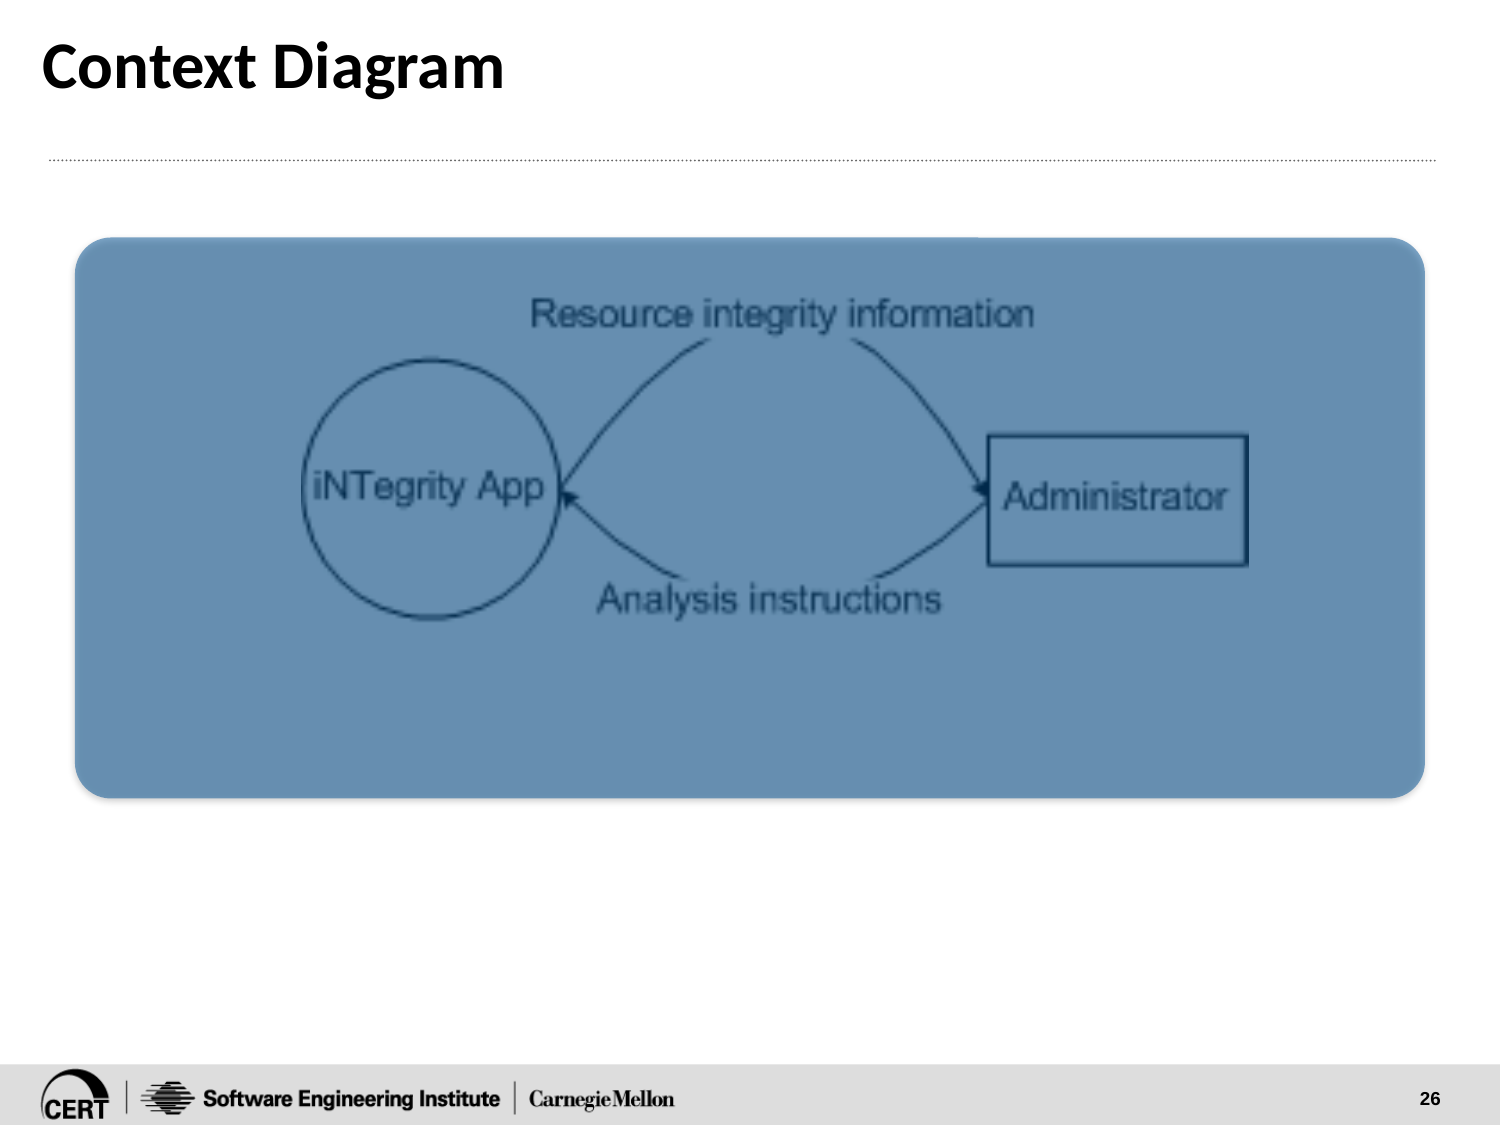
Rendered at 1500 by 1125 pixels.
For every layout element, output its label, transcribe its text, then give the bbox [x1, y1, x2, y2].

picture [24, 1065, 688, 1125]
title Context Diagram [42, 37, 1434, 155]
picture [300, 289, 1249, 627]
text_box [74, 236, 1426, 800]
